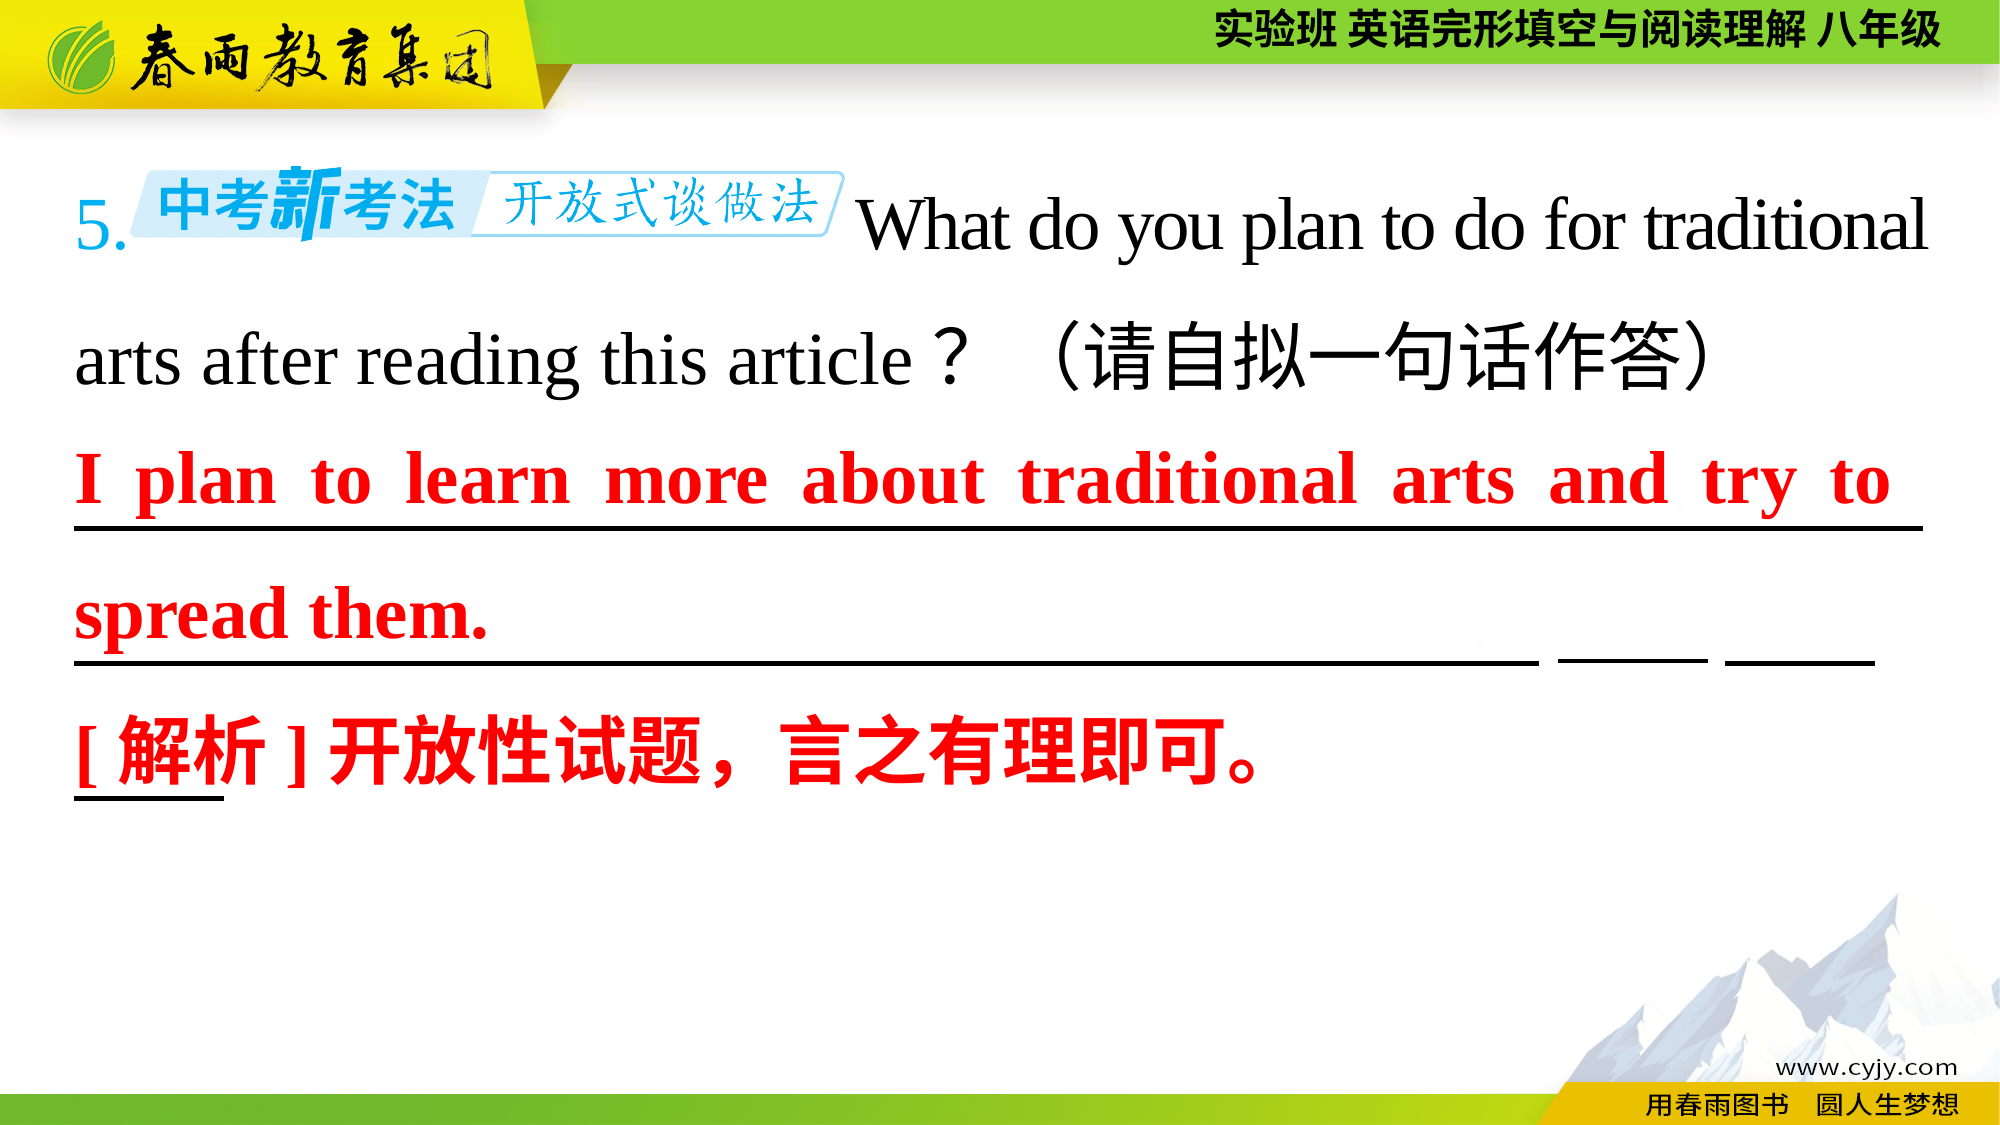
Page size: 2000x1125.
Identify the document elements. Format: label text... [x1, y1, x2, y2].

picture [0, 0, 2000, 1125]
text_box [解析]开放性试题，言之有理即可。 [59, 650, 1944, 801]
text_box I plan to learn more about traditional arts and try to spread them. [59, 376, 1910, 650]
list 5. What do you plan to do for traditional arts after reading this article？（请自拟一句话作答） ， ，____ [59, 122, 1944, 650]
